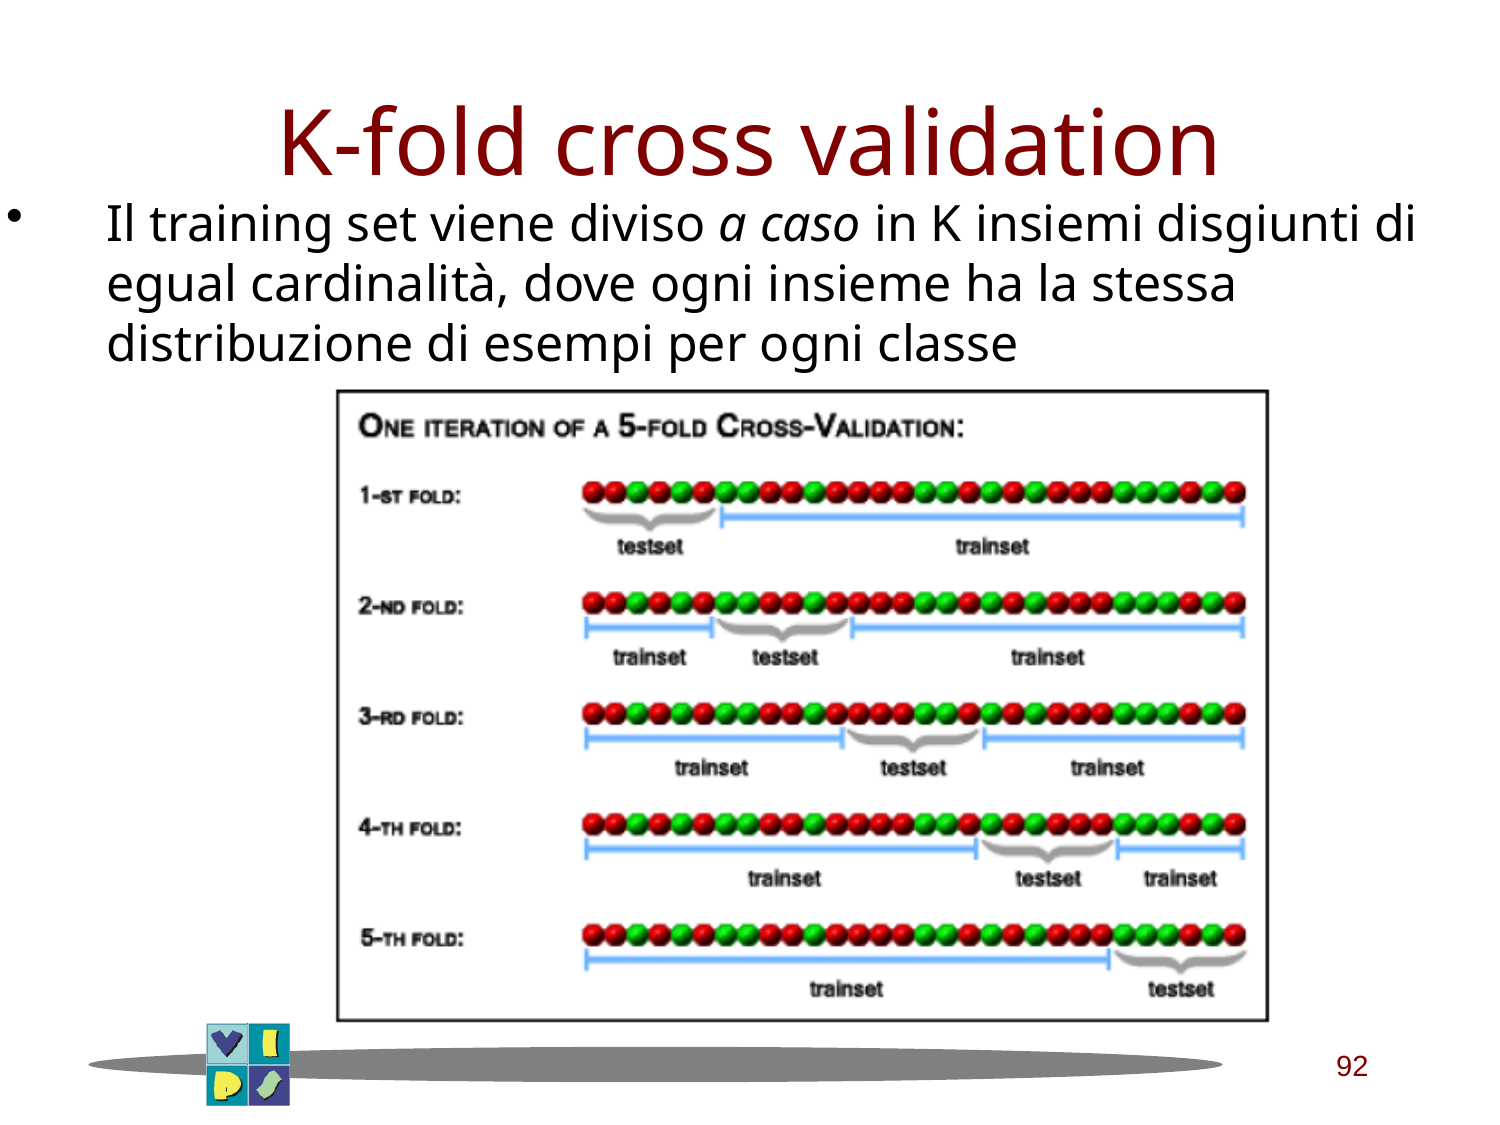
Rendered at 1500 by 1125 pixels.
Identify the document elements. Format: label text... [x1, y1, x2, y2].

slide_number 92 [1033, 1039, 1384, 1118]
picture [206, 1023, 290, 1106]
picture [324, 381, 1282, 1035]
text_box Il training set viene diviso a caso in K insiemi disgiunti di egual cardinalità, dove ogni insieme ha la stessa distribuzione di esempi per ogni classe [0, 184, 1447, 927]
title K-fold cross validation [75, 45, 1425, 184]
